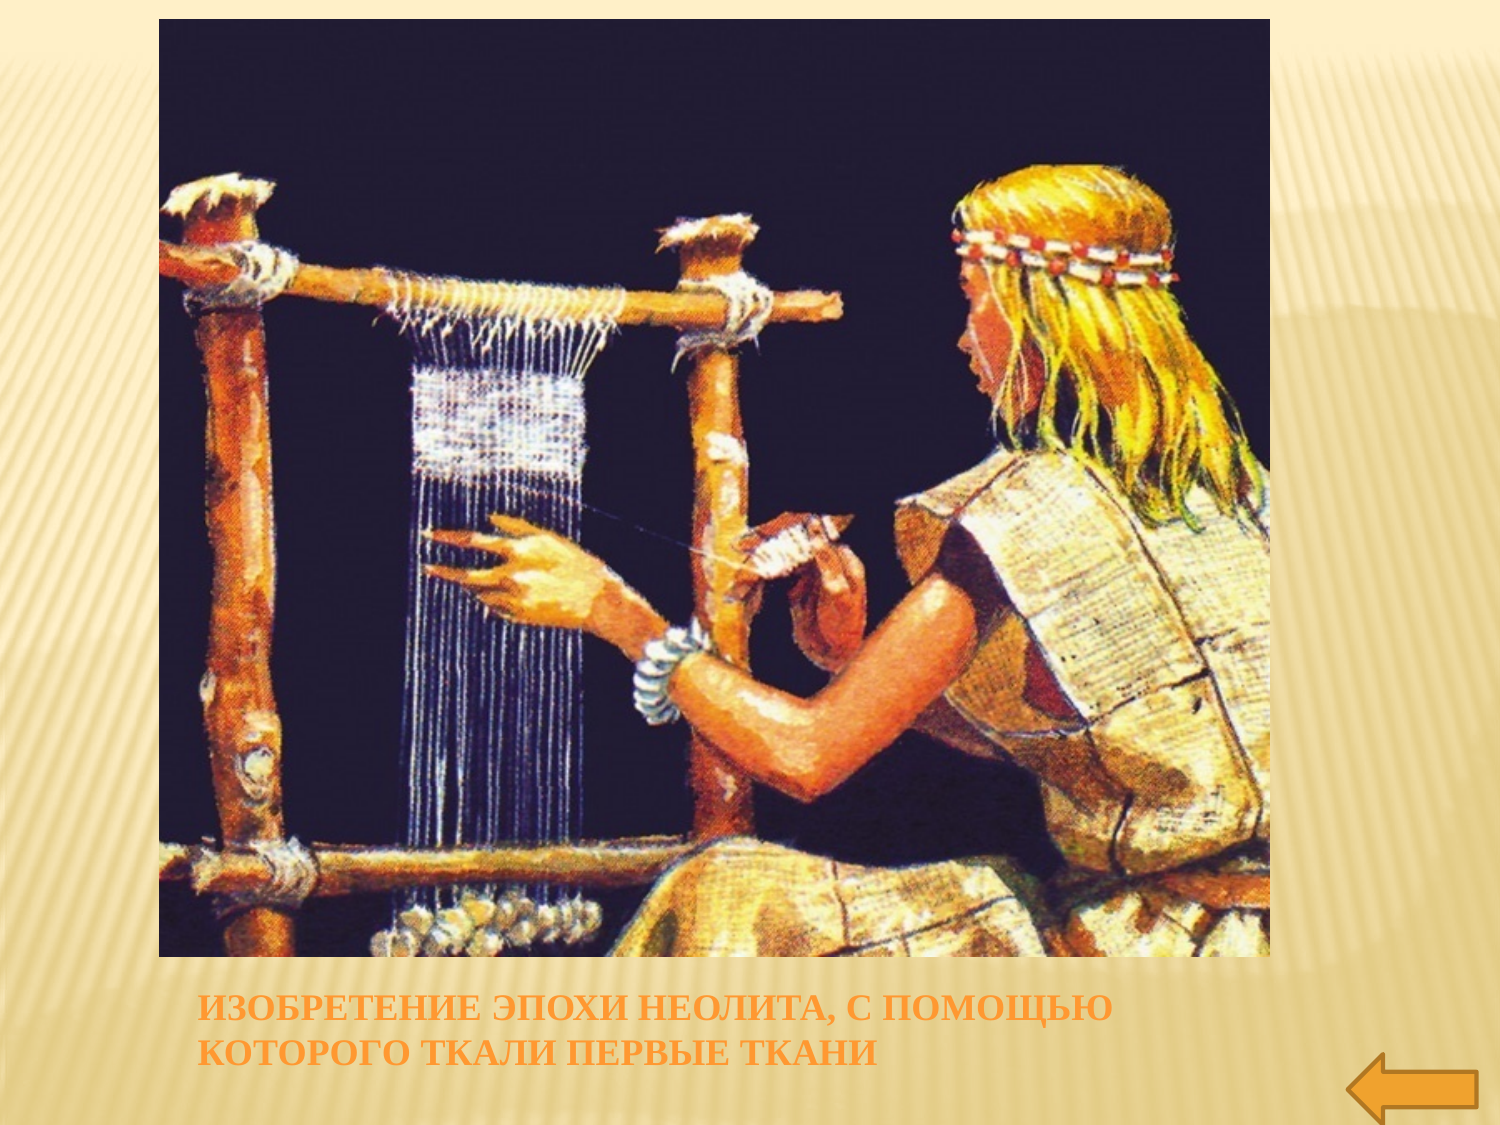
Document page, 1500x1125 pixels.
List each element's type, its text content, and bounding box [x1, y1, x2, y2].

picture [159, 18, 1270, 957]
text_box Изобретение эпохи неолита, с помощью которого ткали первые ткани [182, 975, 1199, 1081]
text_box [1345, 1052, 1479, 1125]
